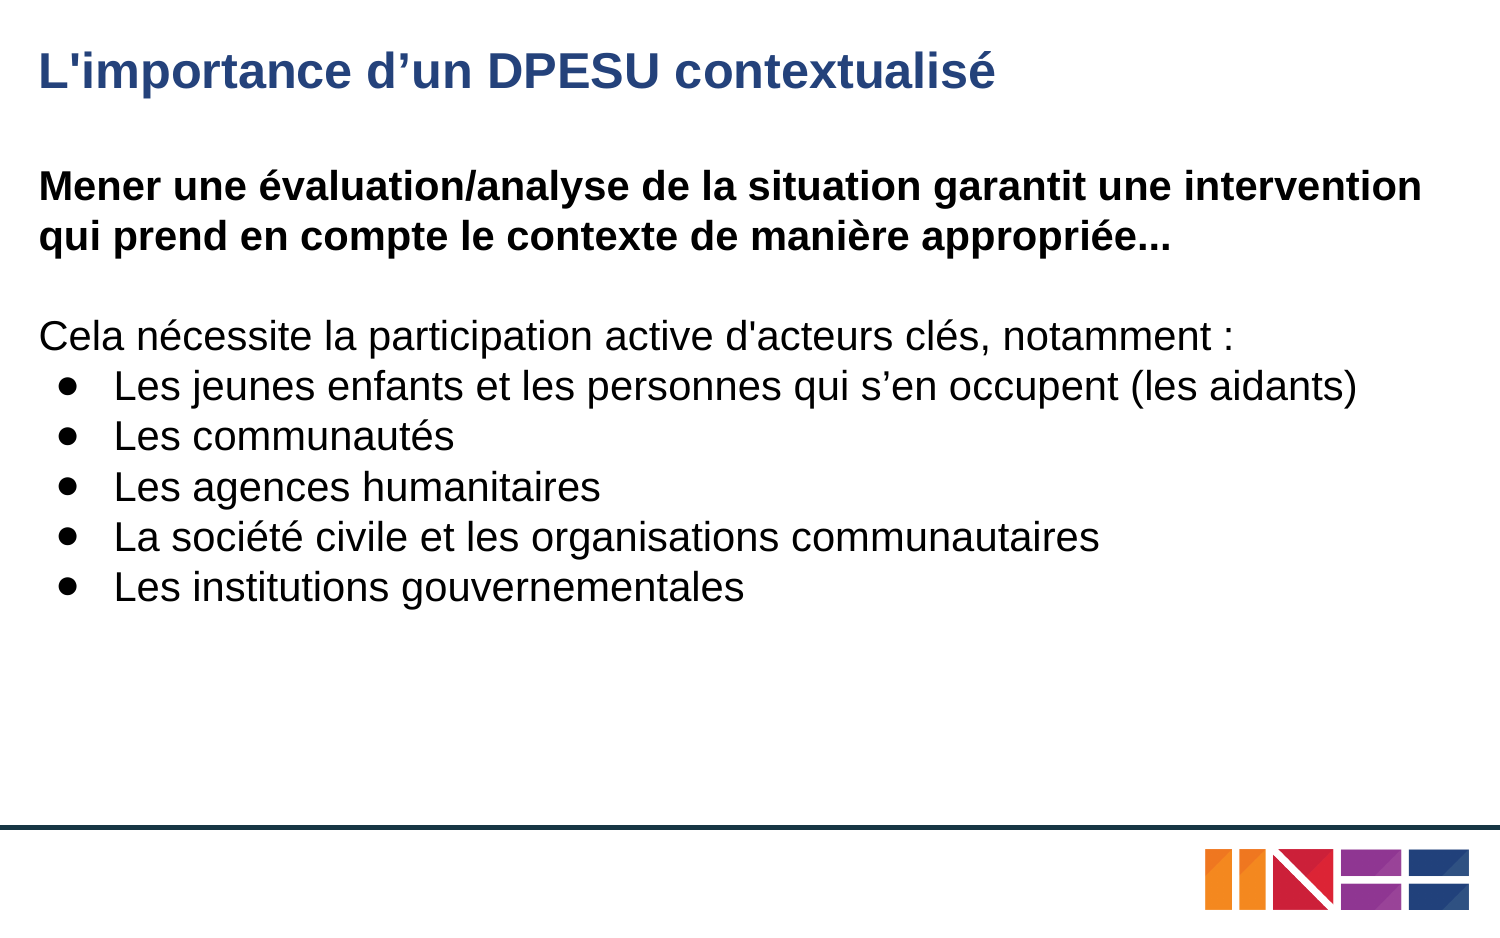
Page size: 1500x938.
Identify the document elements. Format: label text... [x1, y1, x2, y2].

picture [1205, 849, 1469, 910]
title L'importance d’un DPESU contextualisé [23, 23, 1468, 121]
list Mener une évaluation/analyse de la situation garantit une intervention qui prend en compte le contexte de manière appropriée... Cela nécessite la participation active d'acteurs clés, notamment : Les jeunes enfants et les personnes qui s’en occupent (les aidants) Les communautés Les agences humanitaires La société civile et les organisations communautaires Les institutions gouvernementales [23, 143, 1479, 779]
